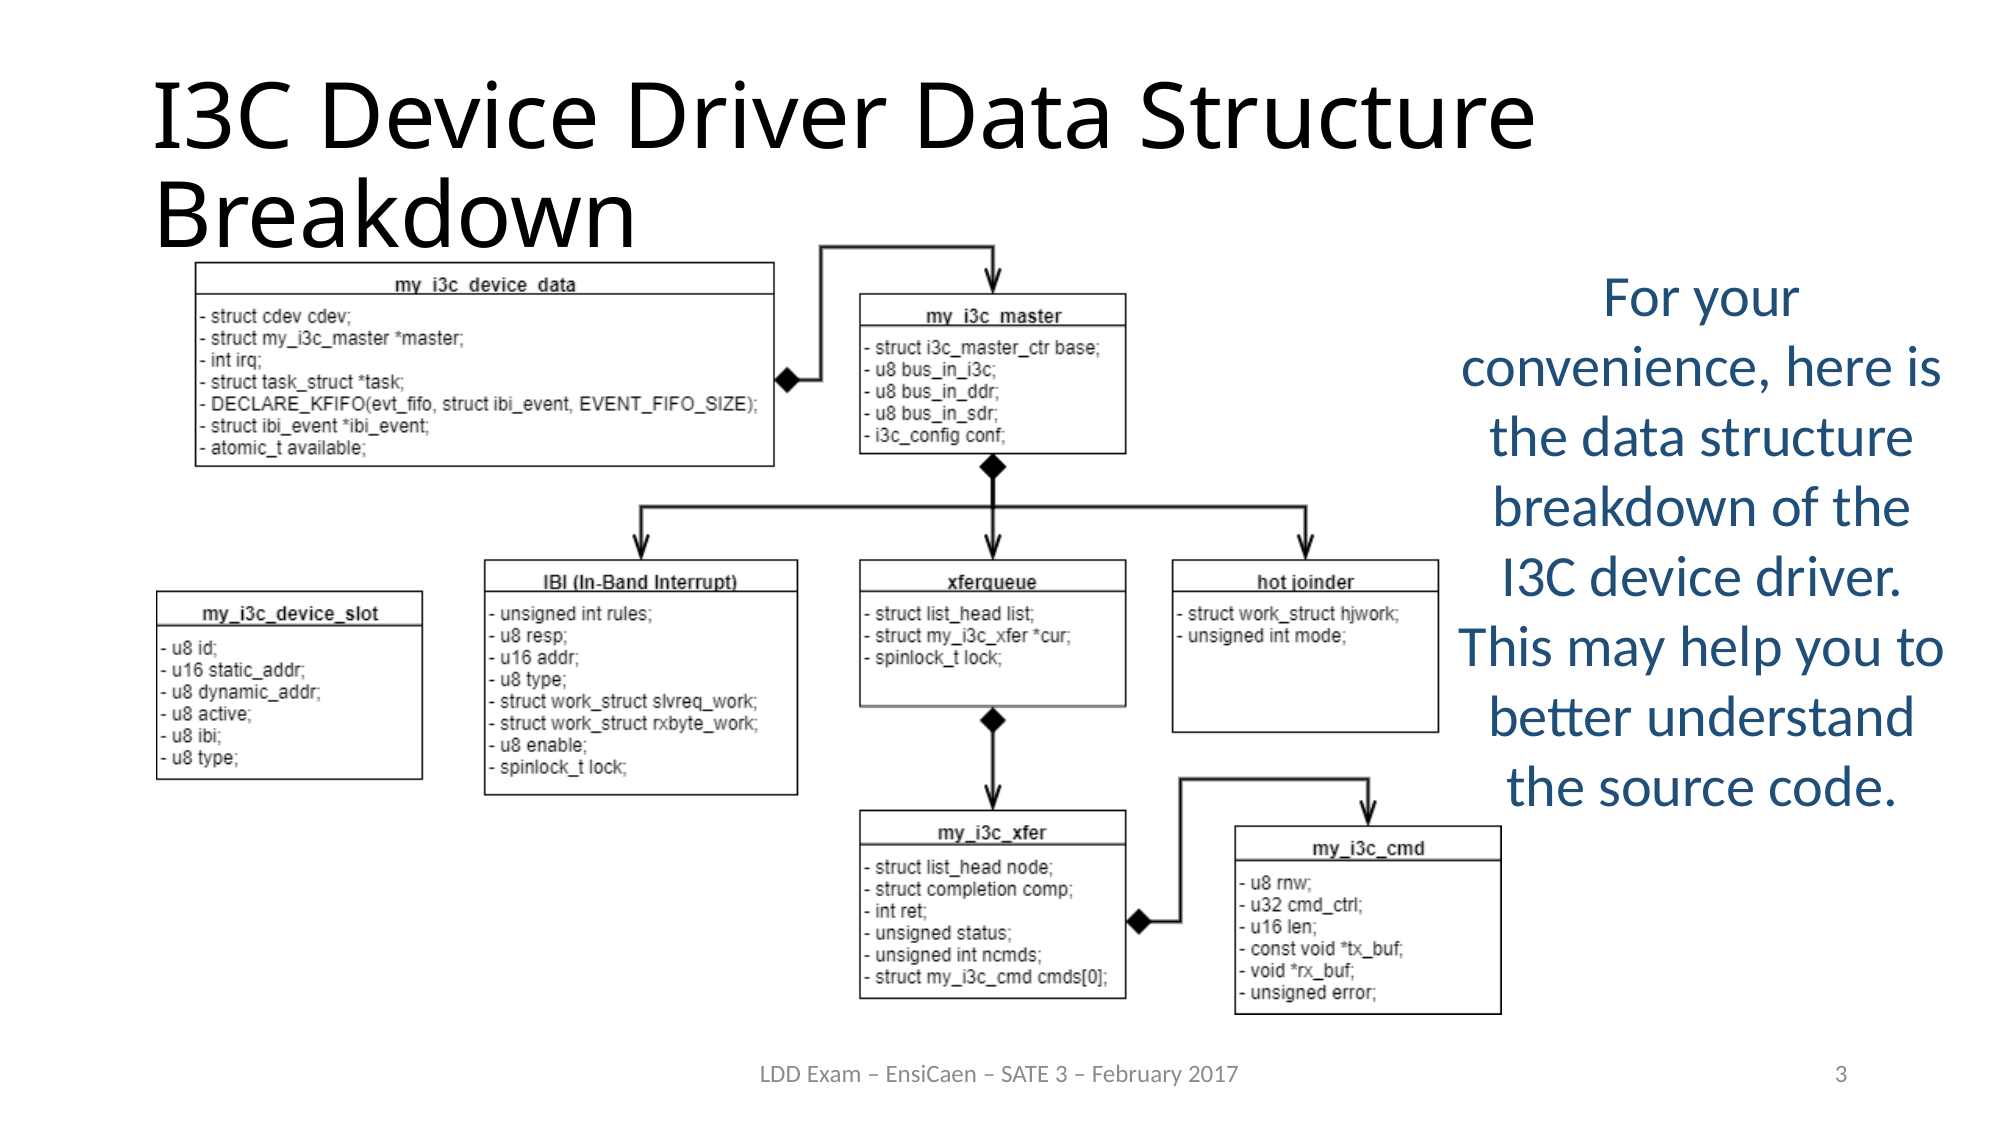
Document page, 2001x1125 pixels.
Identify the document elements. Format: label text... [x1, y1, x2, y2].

slide_number 3 [1412, 1042, 1863, 1103]
picture [156, 223, 1502, 1015]
text_box For your convenience, here is the data structure breakdown of the I3C device driver. This may help you to better understand the source code. [1502, 250, 1966, 826]
title I3C Device Driver Data Structure Breakdown [137, 59, 1863, 278]
footer LDD Exam – EnsiCaen – SATE 3 – February 2017 [662, 1042, 1338, 1103]
